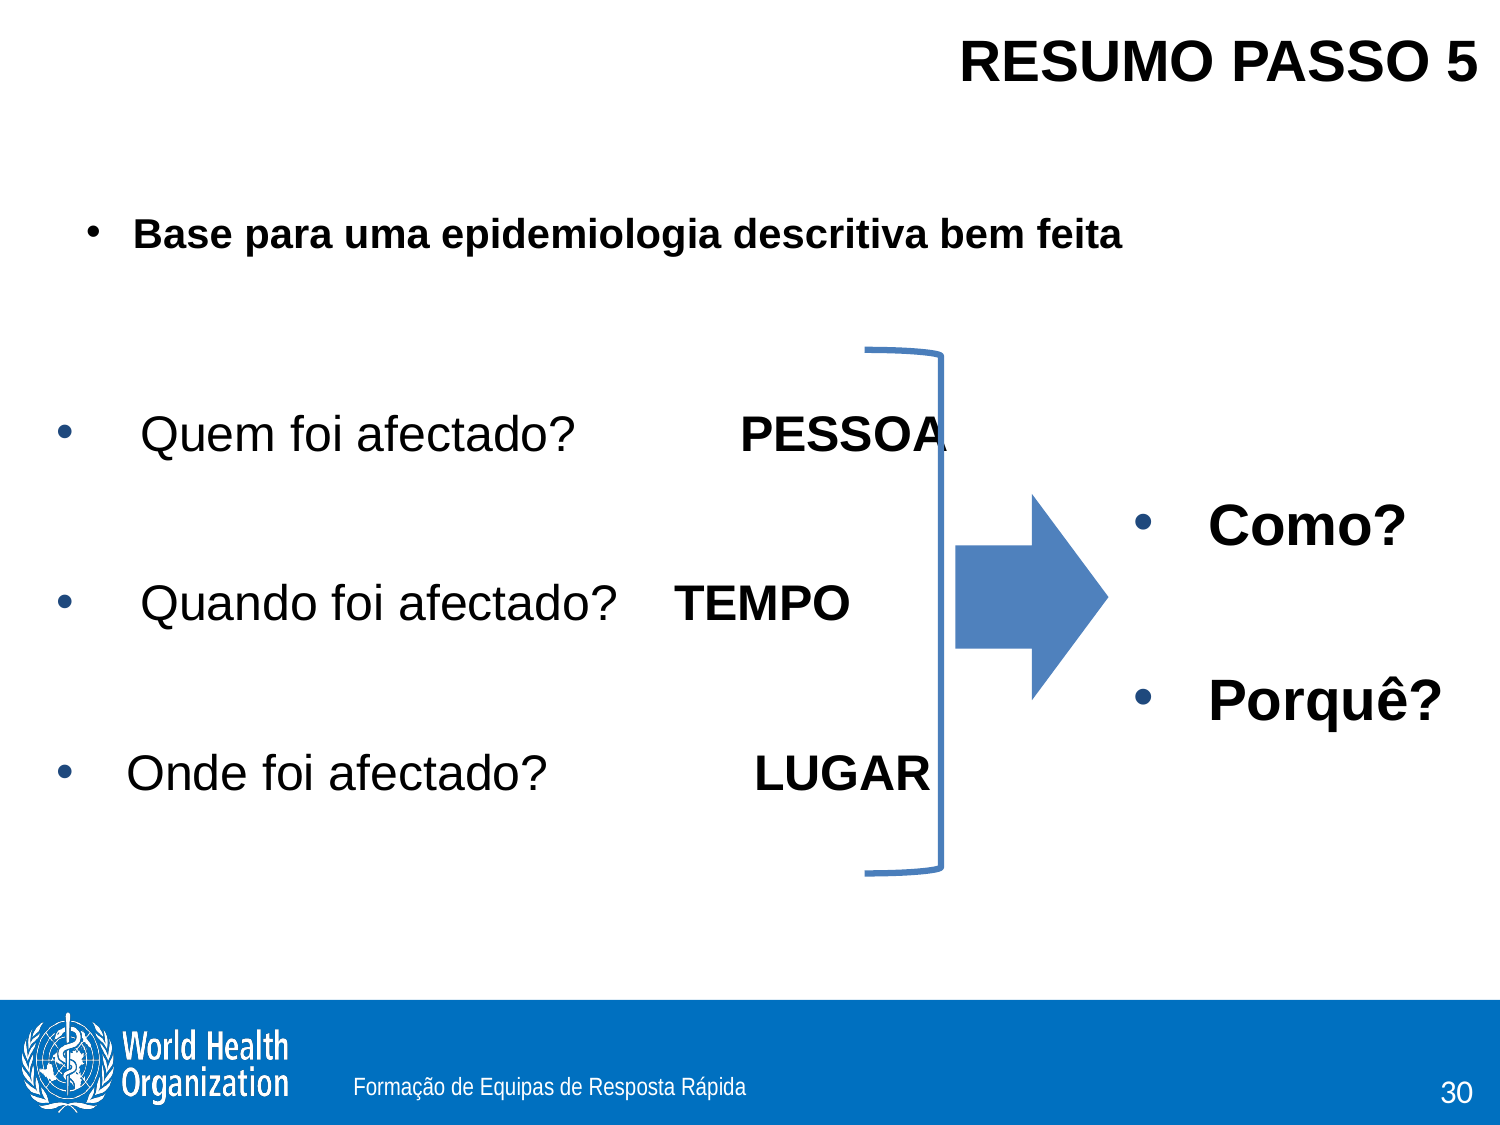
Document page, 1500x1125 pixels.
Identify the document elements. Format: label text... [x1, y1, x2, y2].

text_box RESUMO PASSO 5 [253, 16, 1495, 101]
text_box Base para uma epidemiologia descritiva bem feita [71, 148, 1292, 264]
picture [21, 1012, 288, 1113]
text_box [40, 349, 1460, 874]
